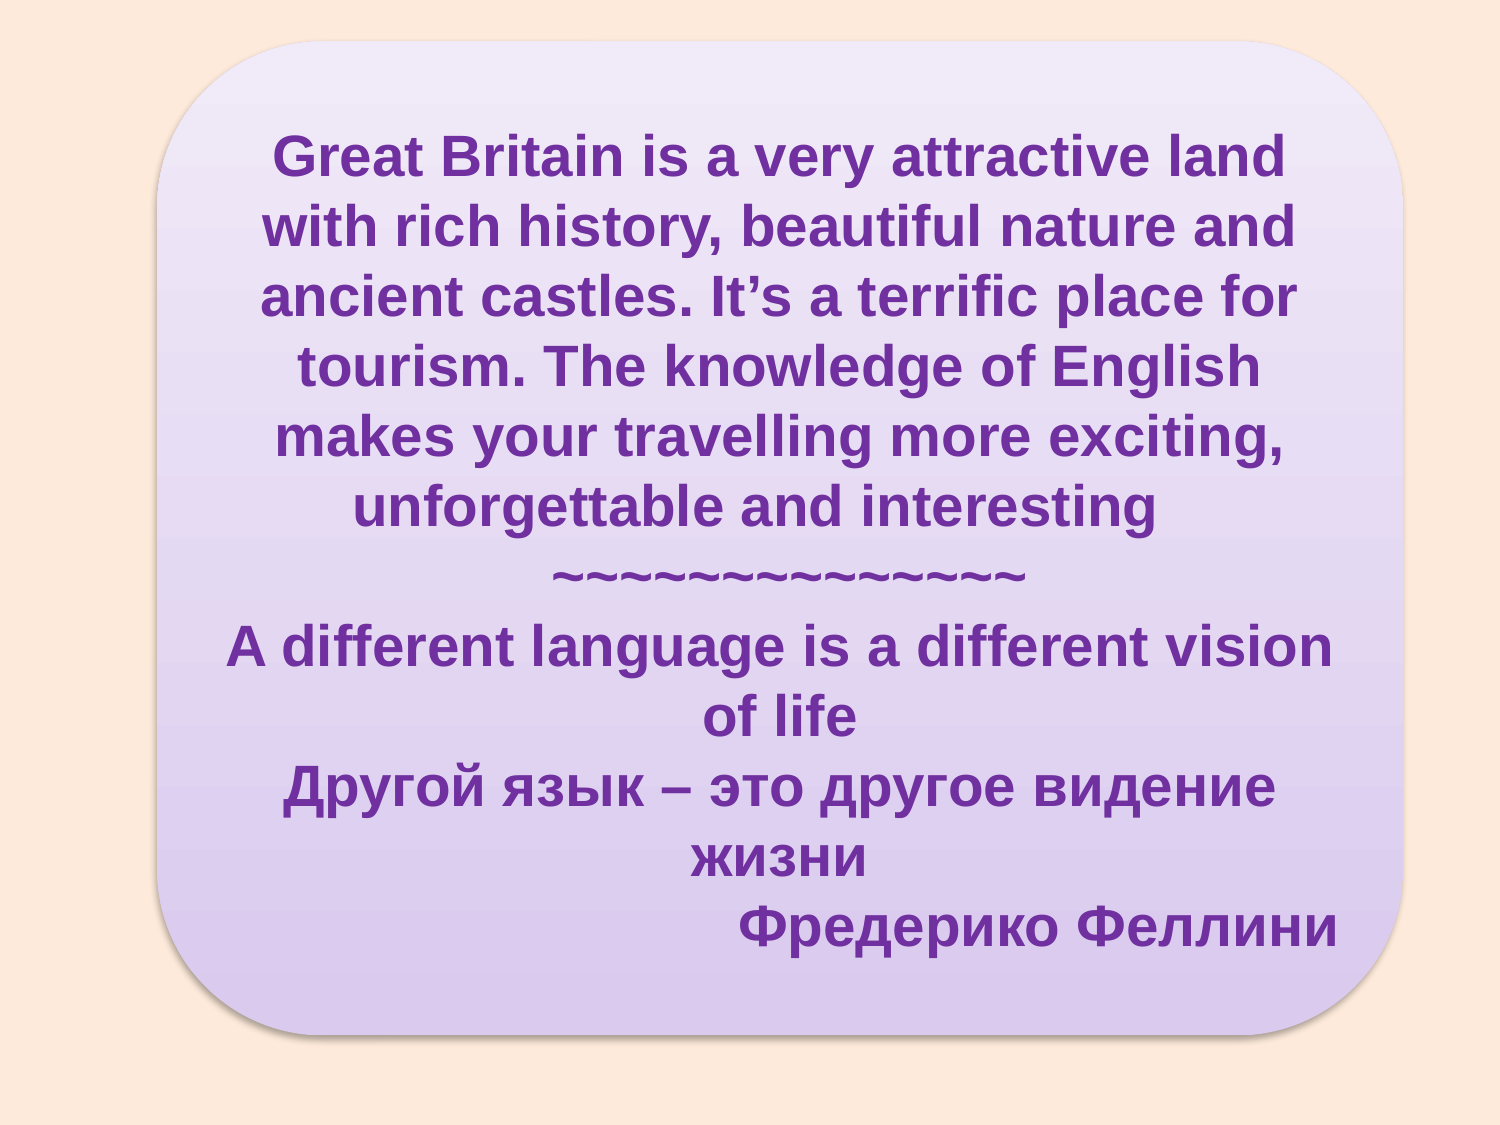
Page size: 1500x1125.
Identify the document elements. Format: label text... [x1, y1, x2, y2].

text_box Great Britain is a very attractive land with rich history, beautiful nature and ancient castles. It’s a terrific place for tourism. The knowledge of English makes your travelling more exciting, unforgettable and interesting ~~~~~~~~~~~~~~ A different language is a different vision of life Другой язык – это другое видение жизни Фредерико Феллини [156, 40, 1404, 1037]
